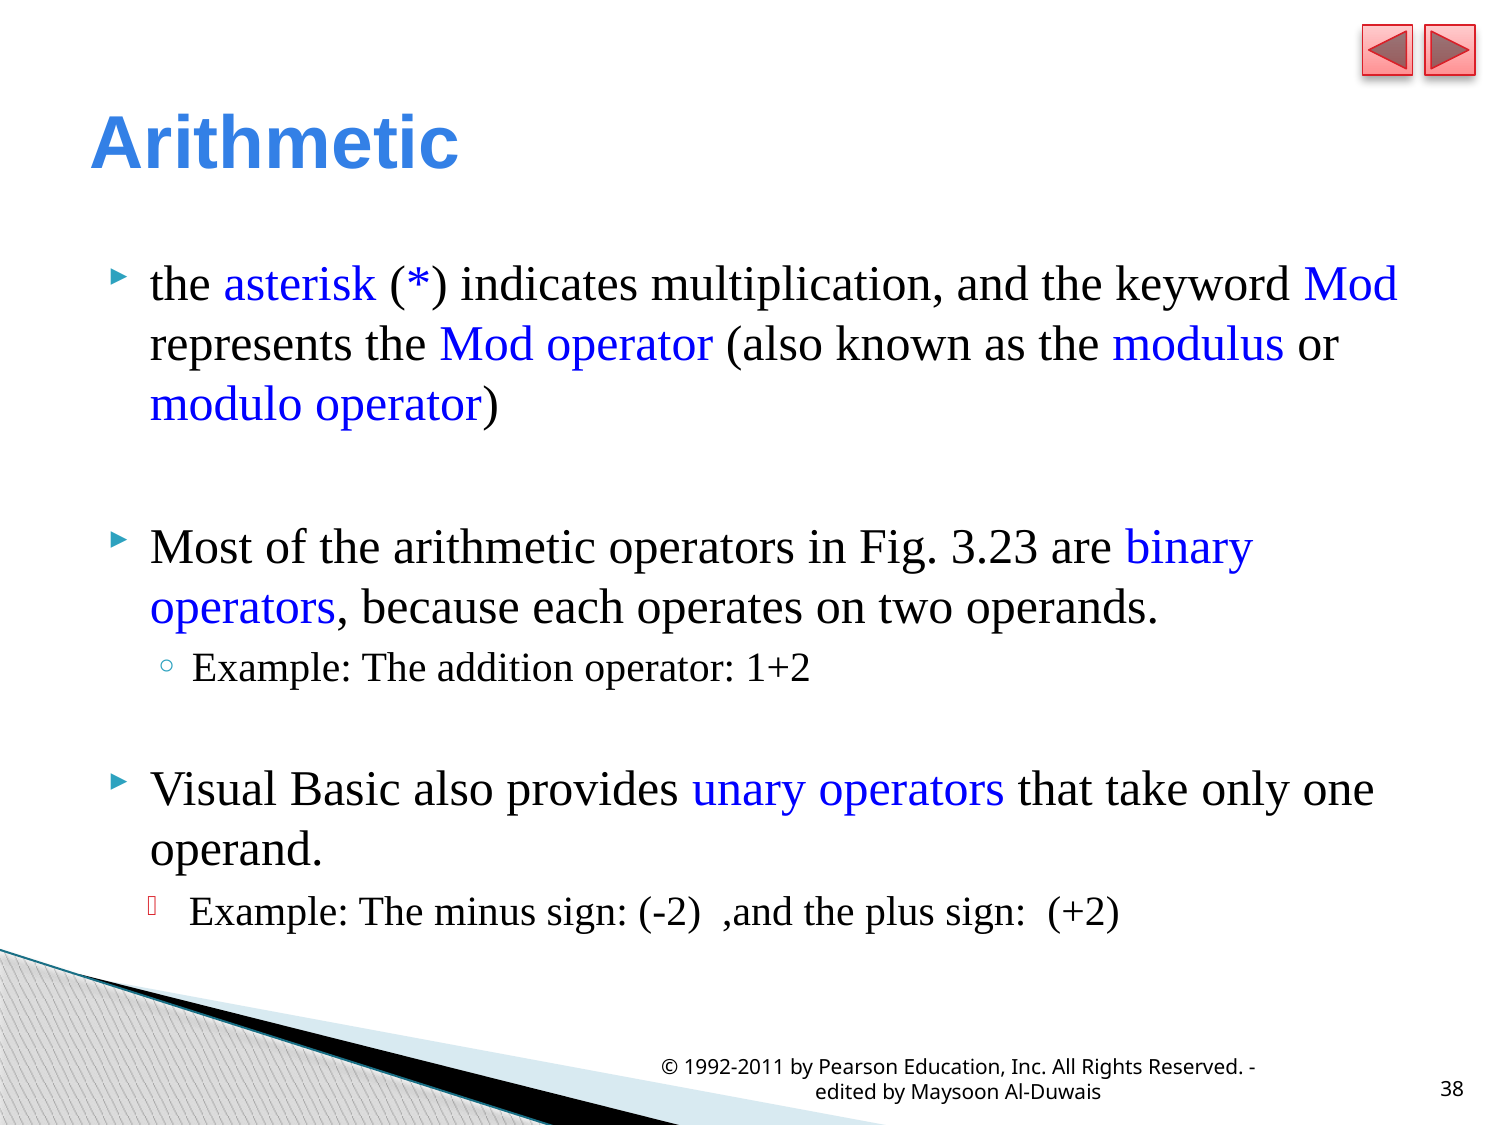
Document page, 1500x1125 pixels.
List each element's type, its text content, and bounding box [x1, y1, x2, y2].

title Arithmetic [75, 45, 1425, 233]
footer © 1992-2011 by Pearson Education, Inc. All Rights Reserved. - edited by Maysoon Al-Duwais [612, 1051, 1305, 1112]
slide_number 38 [1418, 1051, 1479, 1112]
list the asterisk (*) indicates multiplication, and the keyword Mod represents the Mod operator (also known as the modulus or modulo operator) Most of the arithmetic operators in Fig. 3.23 are binary operators, because each operates on two operands. Example: The addition operator: 1+2 Visual Basic also provides unary operators that take only one operand. Example: The minus sign: (-2) ,and the plus sign: (+2) [74, 242, 1426, 986]
